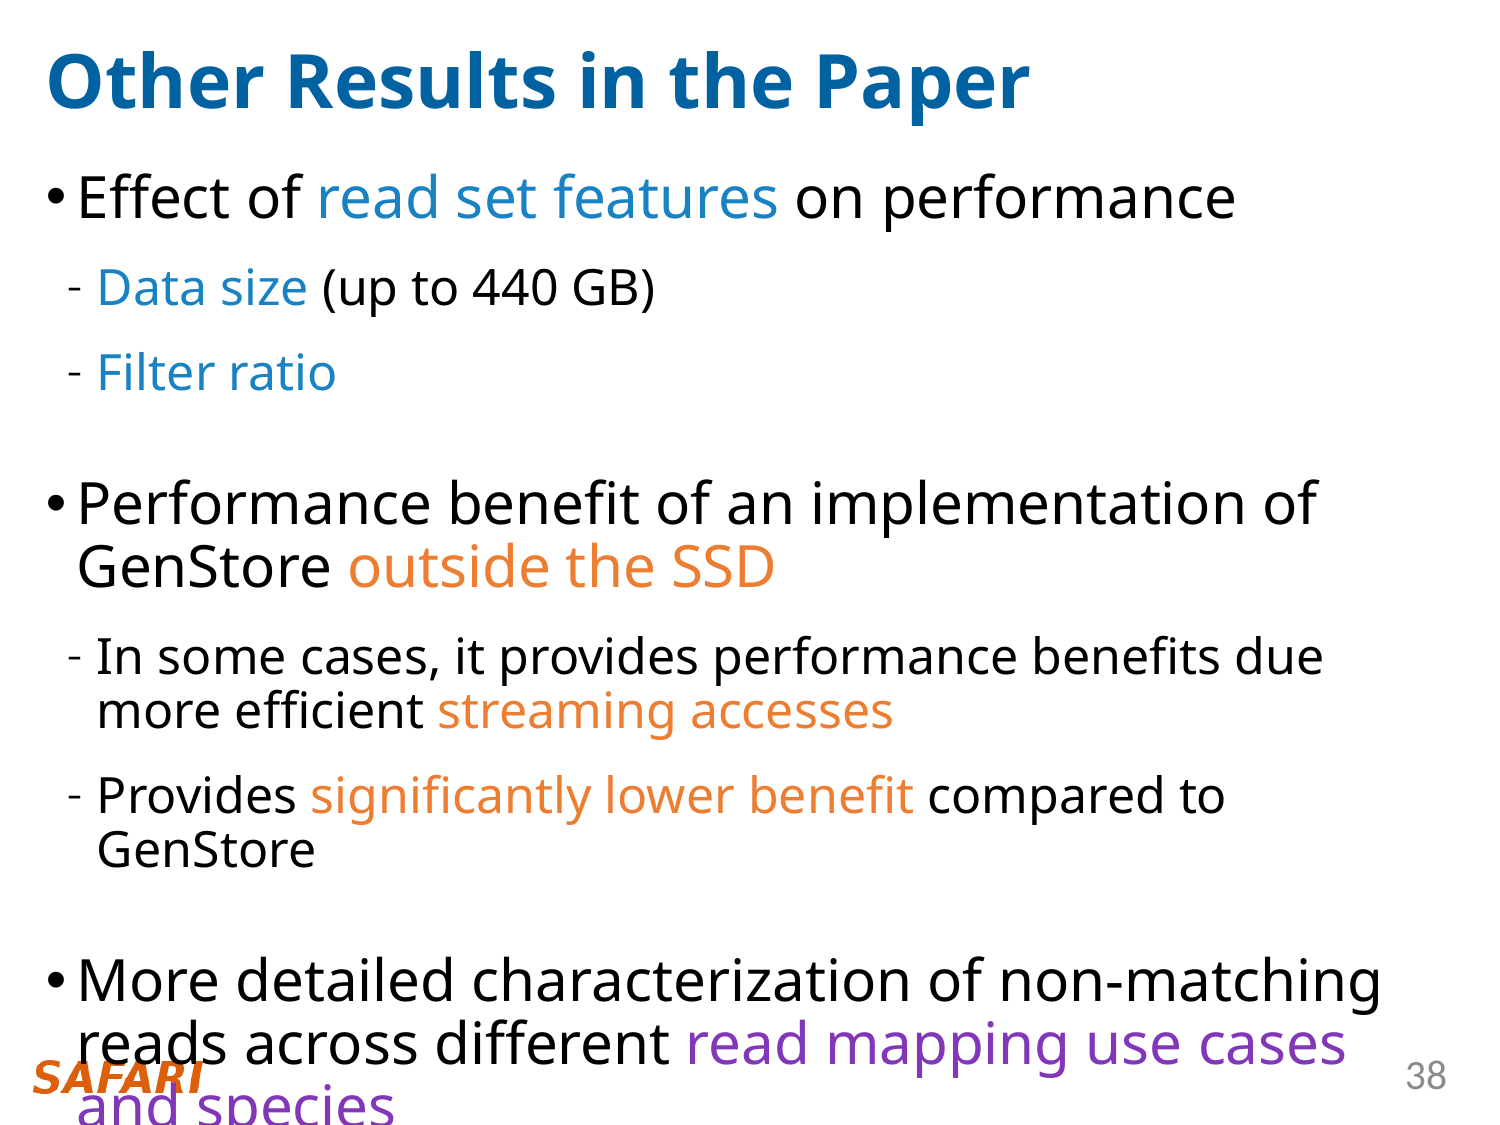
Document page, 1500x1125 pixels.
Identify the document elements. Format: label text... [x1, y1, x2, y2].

picture [31, 1051, 209, 1104]
title Other Results in the Paper [31, 15, 1475, 143]
list Effect of read set features on performance Data size (up to 440 GB) Filter ratio Performance benefit of an implementation of GenStore outside the SSD In some cases, it provides performance benefits due more efficient streaming accesses Provides significantly lower benefit compared to GenStore More detailed characterization of non-matching reads across different read mapping use cases and species [31, 160, 1475, 1043]
